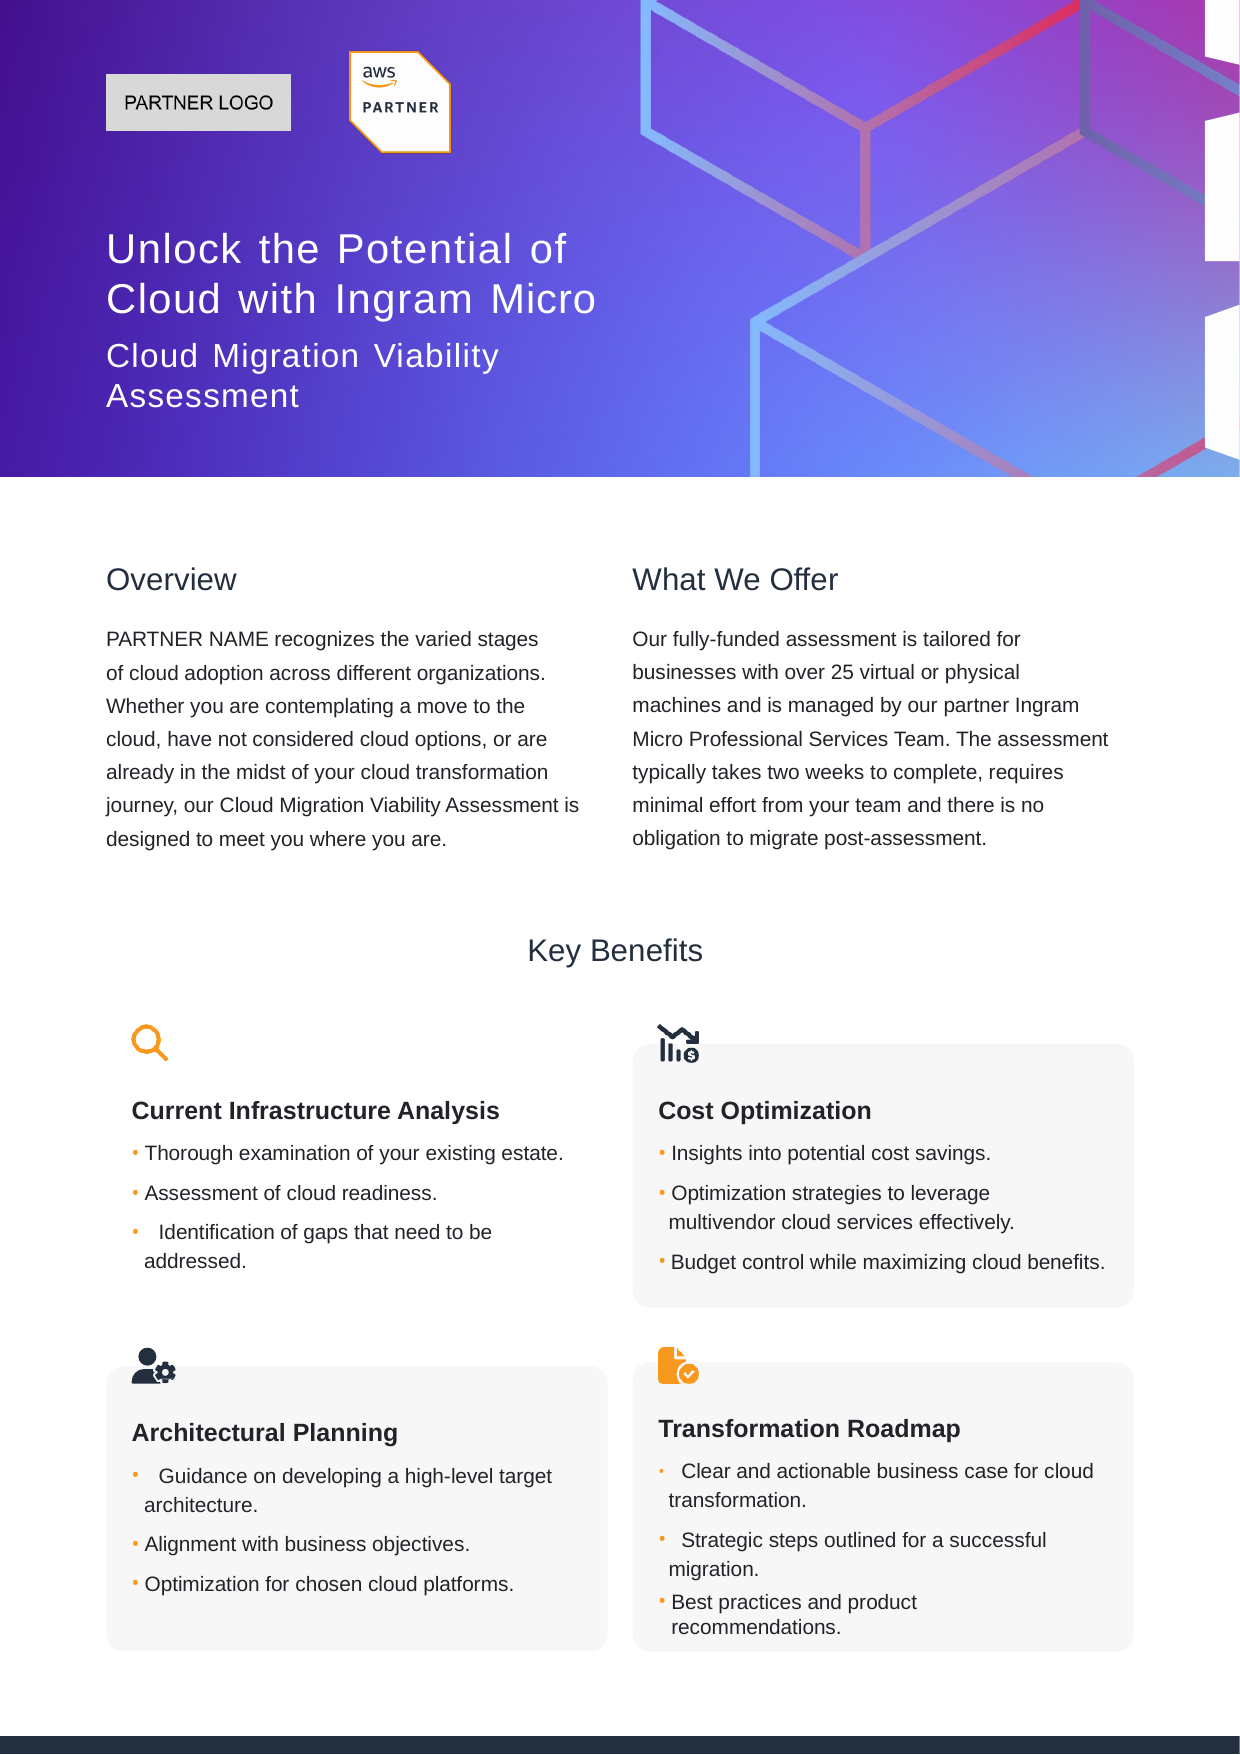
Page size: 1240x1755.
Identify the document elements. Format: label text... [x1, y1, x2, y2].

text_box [131, 1024, 700, 1384]
text_box Key Benefits [525, 927, 719, 968]
text_box Overview PARTNER NAME recognizes the varied stages of cloud adoption across different organizations. Whether you are contemplating a move to the cloud, have not considered cloud options, or are already in the midst of your cloud transformation journey, our Cloud Migration Viability Assessment is designed to meet you where you are. [104, 557, 582, 851]
text_box [0, 1736, 1240, 1754]
text_box What We Offer Our fully-funded assessment is tailored for businesses with over 25 virtual or physical machines and is managed by our partner Ingram Micro Professional Services Team. The assessment typically takes two weeks to complete, requires minimal effort from your team and there is no obligation to migrate post-assessment. [630, 557, 1123, 850]
text_box [632, 1362, 1134, 1652]
text_box Architectural Planning Guidance on developing a high-level target architecture. Alignment with business objectives. Optimization for chosen cloud platforms. [129, 1414, 556, 1596]
text_box [705, 1043, 1135, 1308]
picture [0, 0, 1240, 478]
text_box Cost Optimization Insights into potential cost savings. Optimization strategies to leverage multivendor cloud services effectively. Budget control while maximizing cloud benefits. [705, 1092, 1119, 1274]
text_box Transformation Roadmap Clear and actionable business case for cloud transformation. Strategic steps outlined for a successful migration. Best practices and product recommendations. [656, 1410, 1118, 1639]
text_box [106, 1366, 608, 1652]
